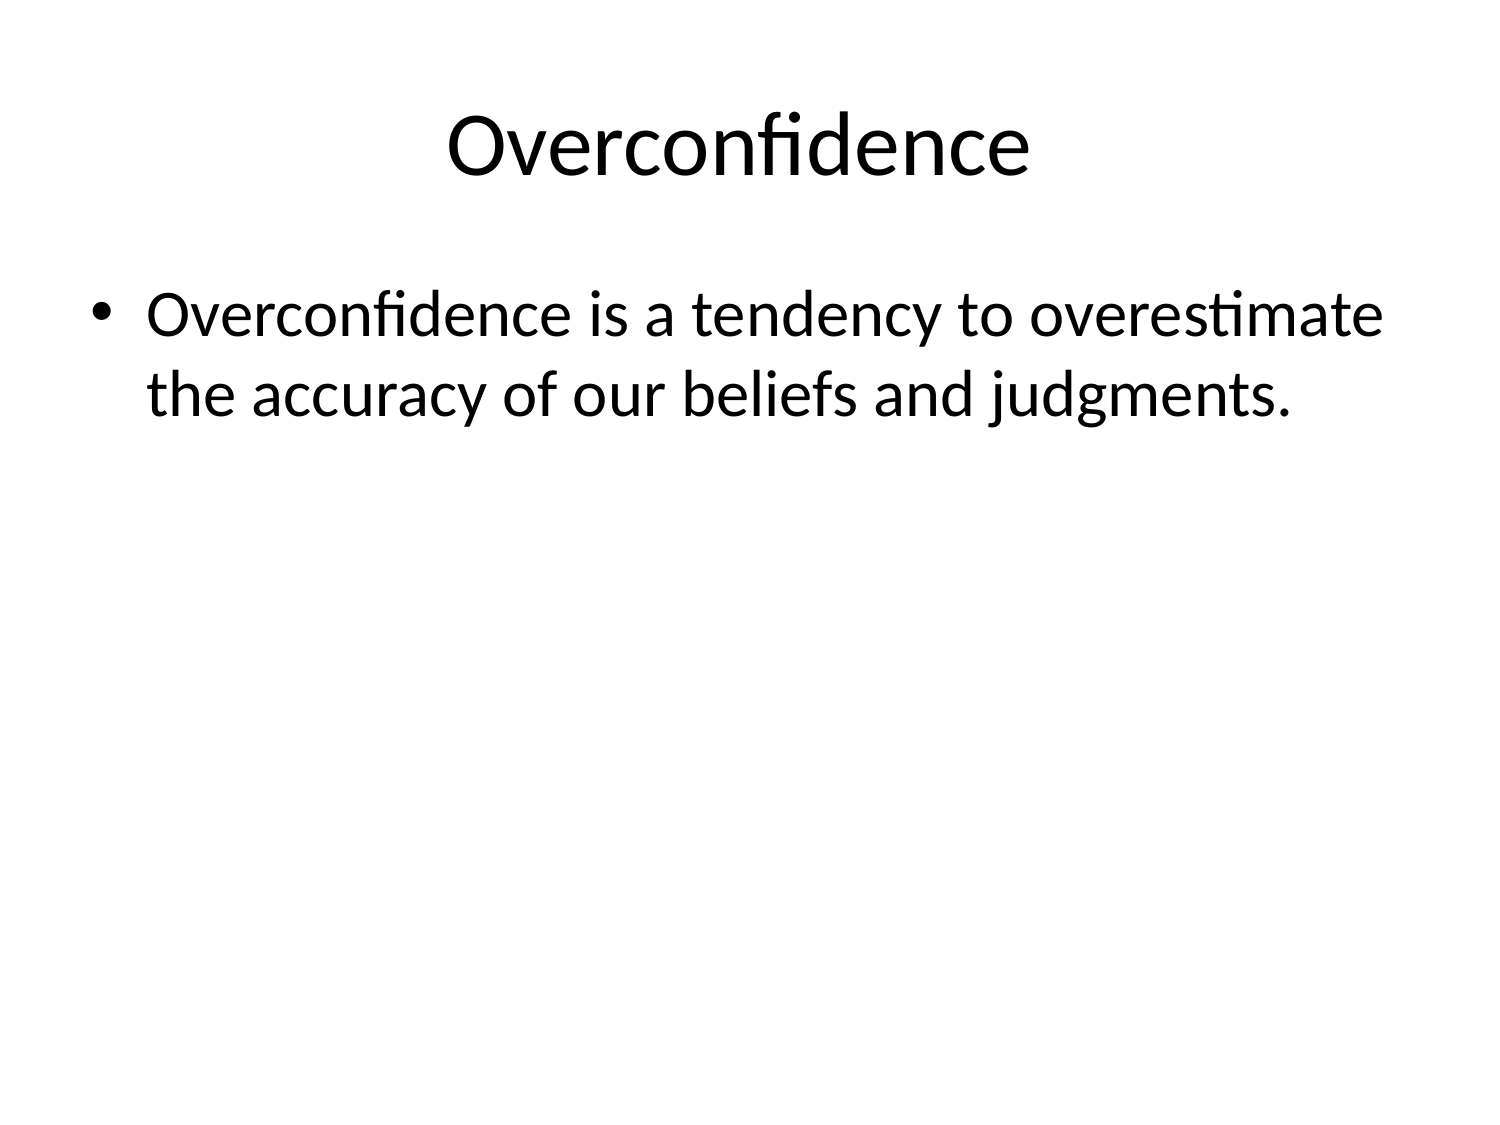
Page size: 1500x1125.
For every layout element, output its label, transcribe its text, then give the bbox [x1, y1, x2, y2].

list Overconfidence is a tendency to overestimate the accuracy of our beliefs and judgments. [75, 262, 1425, 1005]
title Overconfidence [75, 45, 1425, 233]
